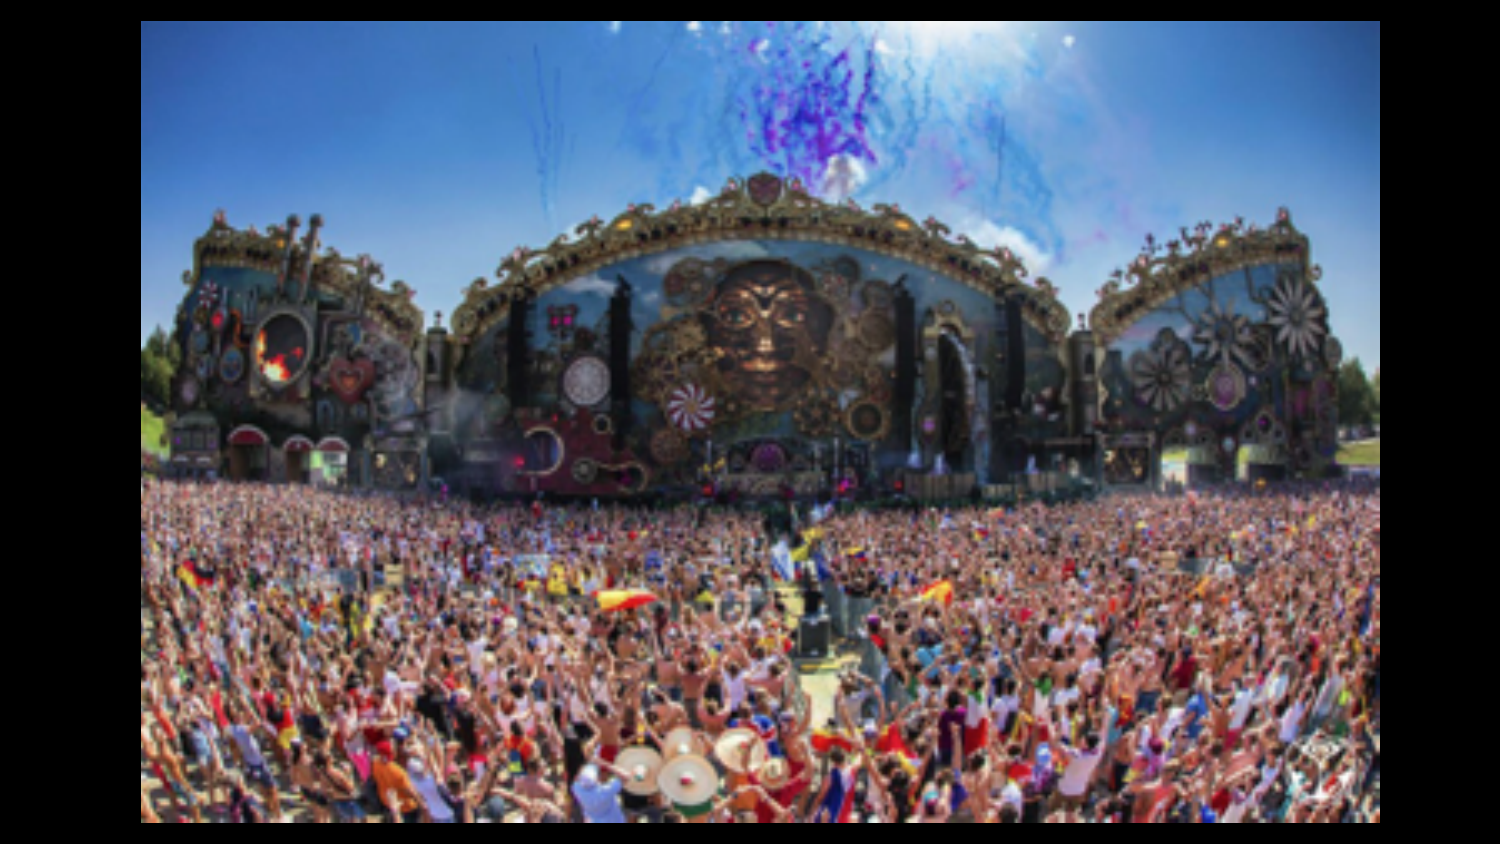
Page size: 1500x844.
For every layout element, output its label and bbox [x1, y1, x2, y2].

picture [141, 21, 1380, 823]
